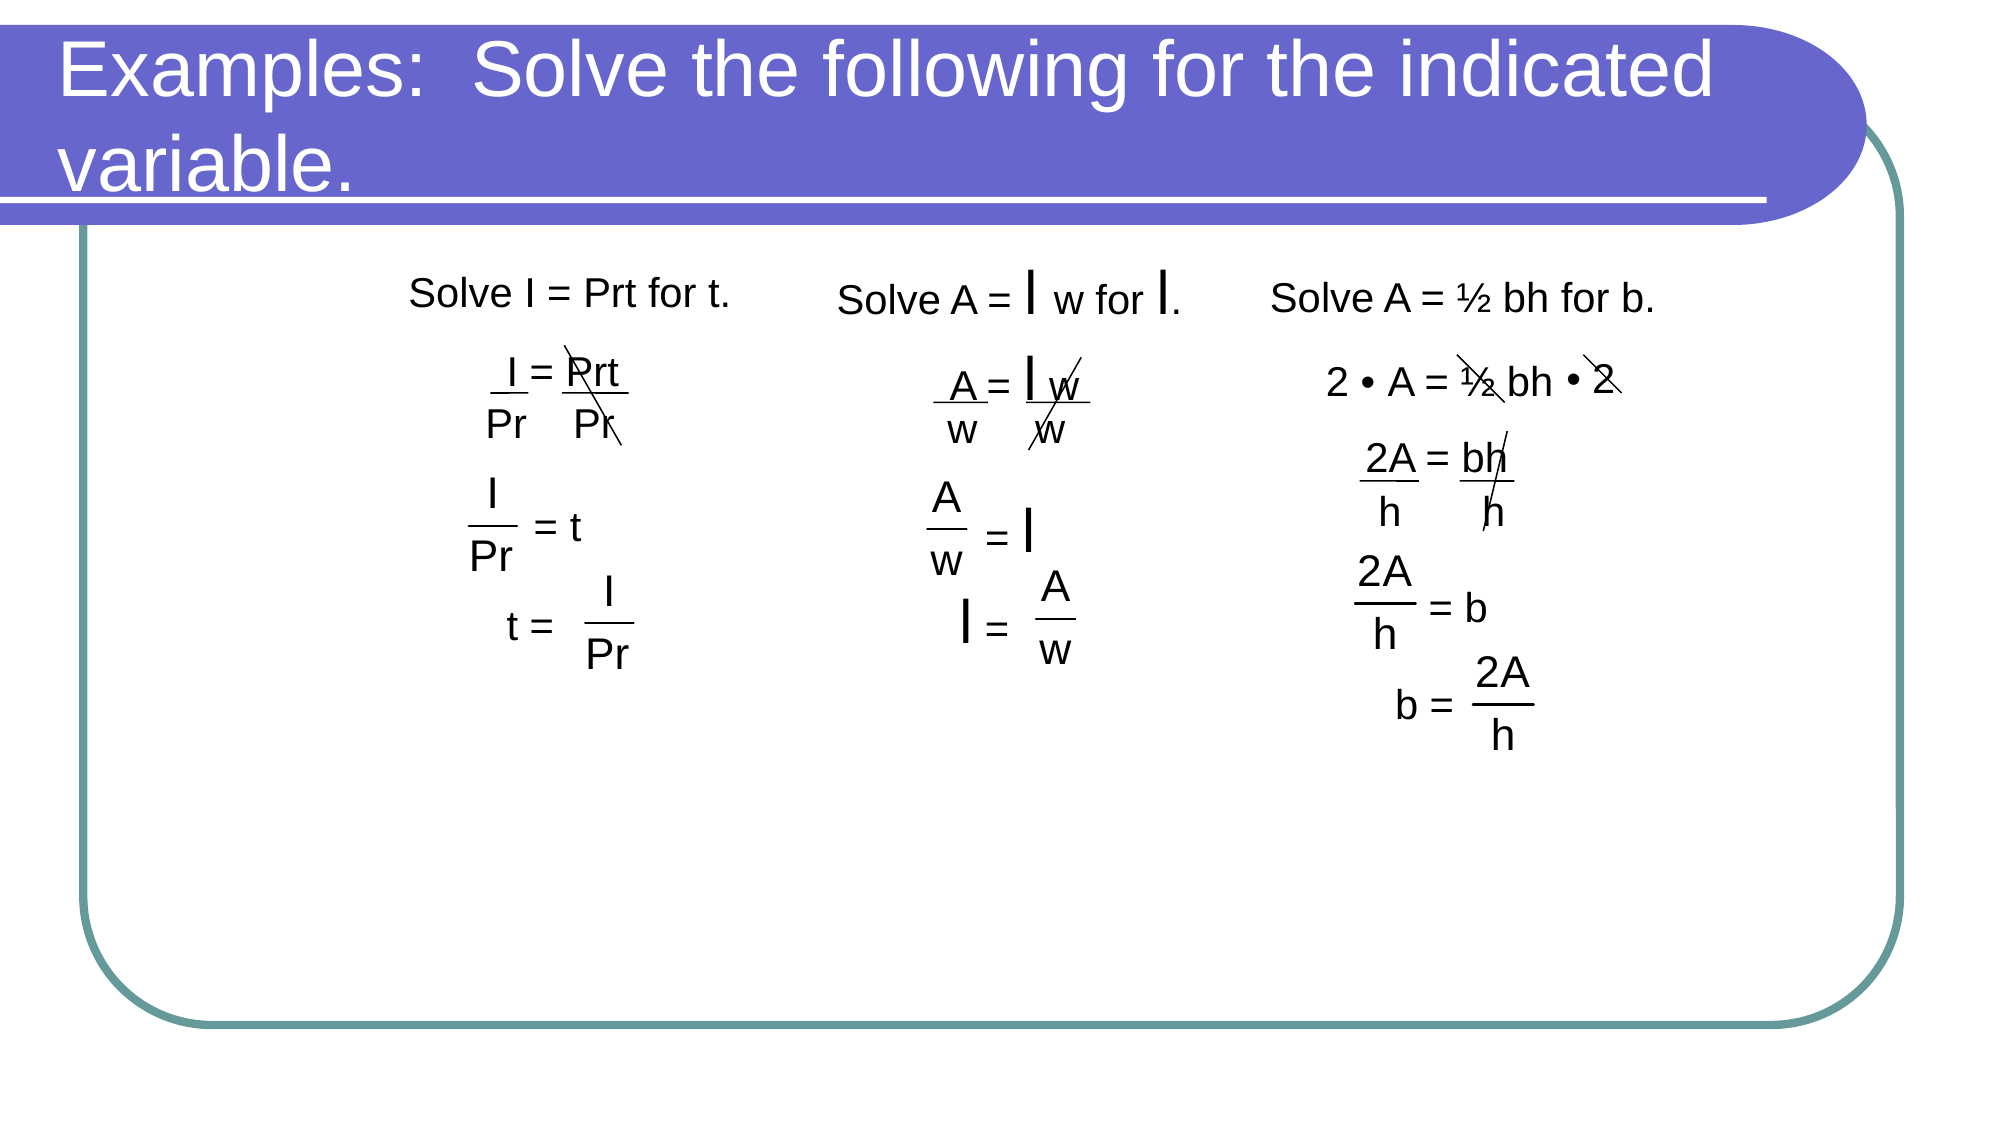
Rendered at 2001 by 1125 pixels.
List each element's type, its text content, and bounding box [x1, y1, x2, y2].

text_box Solve A = l w for l. [821, 248, 1198, 334]
text_box Solve A = ½ bh for b. [1255, 263, 1683, 329]
text_box = b [1432, 573, 1503, 638]
text_box = l [981, 486, 1051, 572]
text_box l = [943, 577, 1021, 663]
text_box A = l w [934, 334, 1095, 420]
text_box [1463, 639, 1544, 761]
text_box I = Prt [491, 337, 634, 403]
text_box 2 • [1311, 347, 1391, 413]
text_box Solve I = Prt for t. [393, 258, 747, 324]
text_box t = [491, 591, 570, 656]
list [459, 460, 527, 582]
text_box = t [532, 492, 597, 558]
text_box b = [1380, 670, 1458, 736]
text_box A = ½ bh [1391, 347, 1569, 413]
text_box w w [932, 394, 1081, 460]
title Examples: Solve the following for the indicated variable. [42, 37, 1796, 188]
text_box Pr Pr [470, 389, 630, 455]
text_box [575, 558, 643, 680]
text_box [917, 464, 977, 586]
text_box • 2 [1551, 344, 1631, 410]
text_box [1345, 538, 1426, 660]
text_box 2A = bh [1350, 423, 1524, 488]
text_box h h [1363, 477, 1521, 543]
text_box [1026, 553, 1085, 675]
